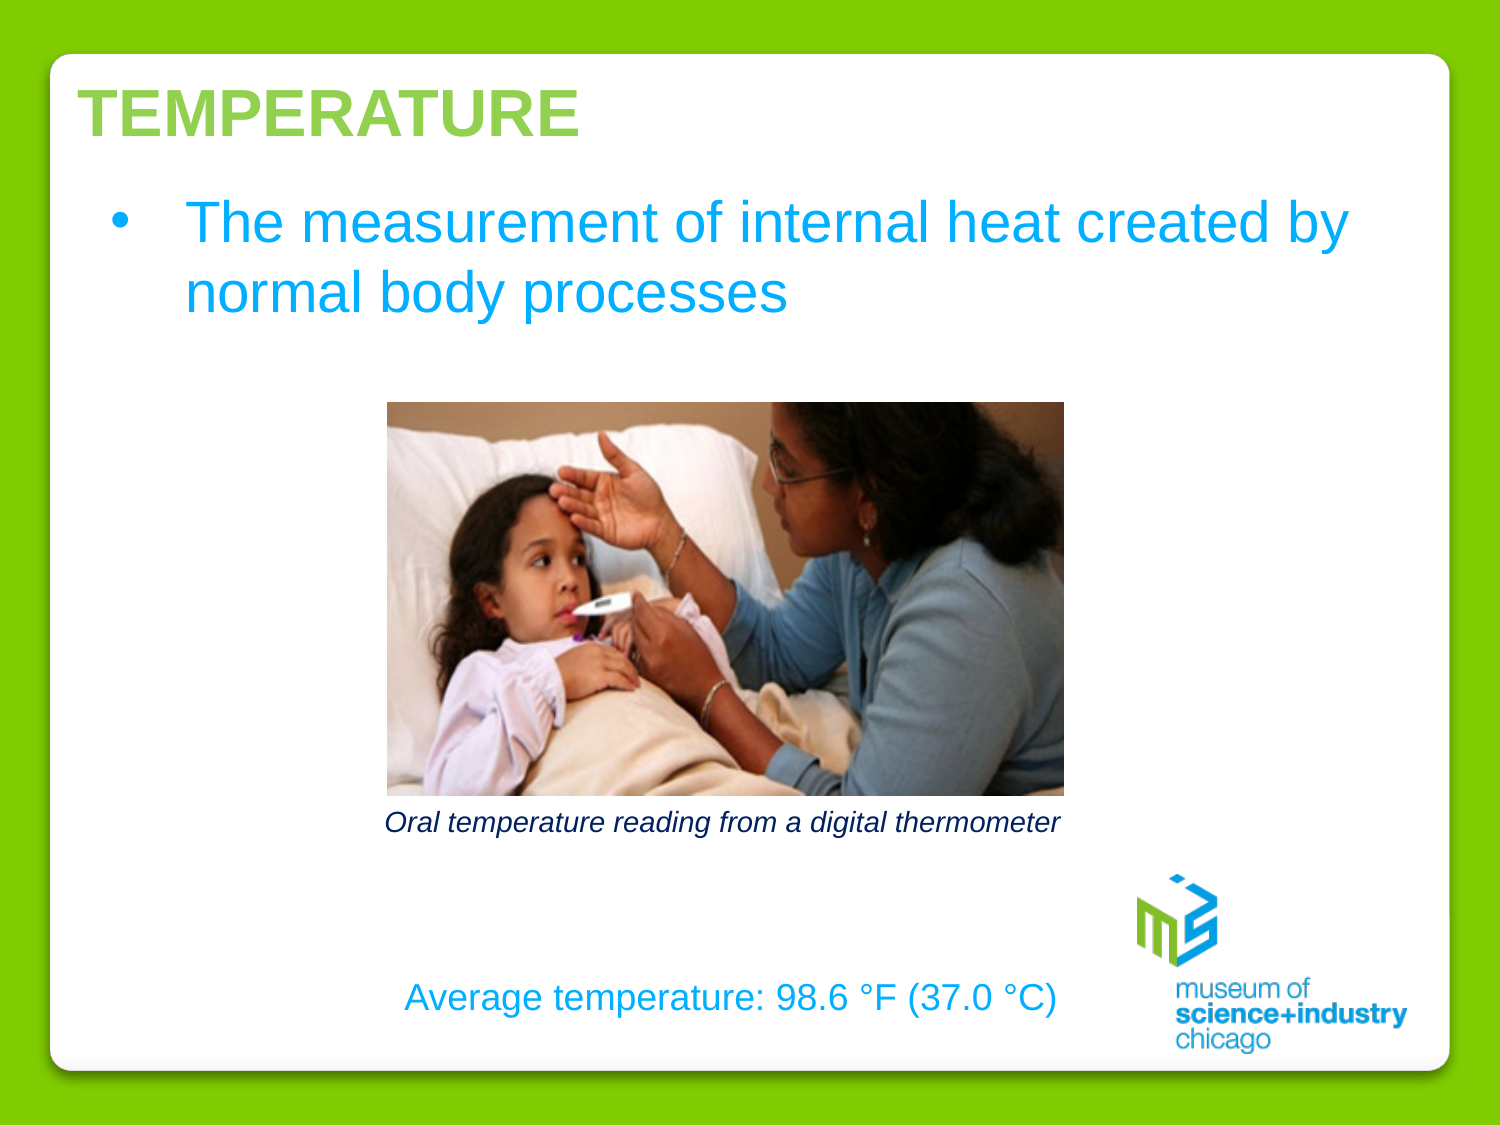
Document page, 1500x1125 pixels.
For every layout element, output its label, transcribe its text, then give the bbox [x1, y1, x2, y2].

text_box Oral temperature reading from a digital thermometer [369, 795, 1082, 881]
text_box TEMPERATURE [63, 62, 596, 158]
picture [1137, 874, 1407, 1054]
picture [387, 402, 1065, 796]
text_box Average temperature: 98.6 °F (37.0 °C) [349, 965, 1113, 1026]
text_box The measurement of internal heat created by normal body processes [95, 176, 1483, 402]
